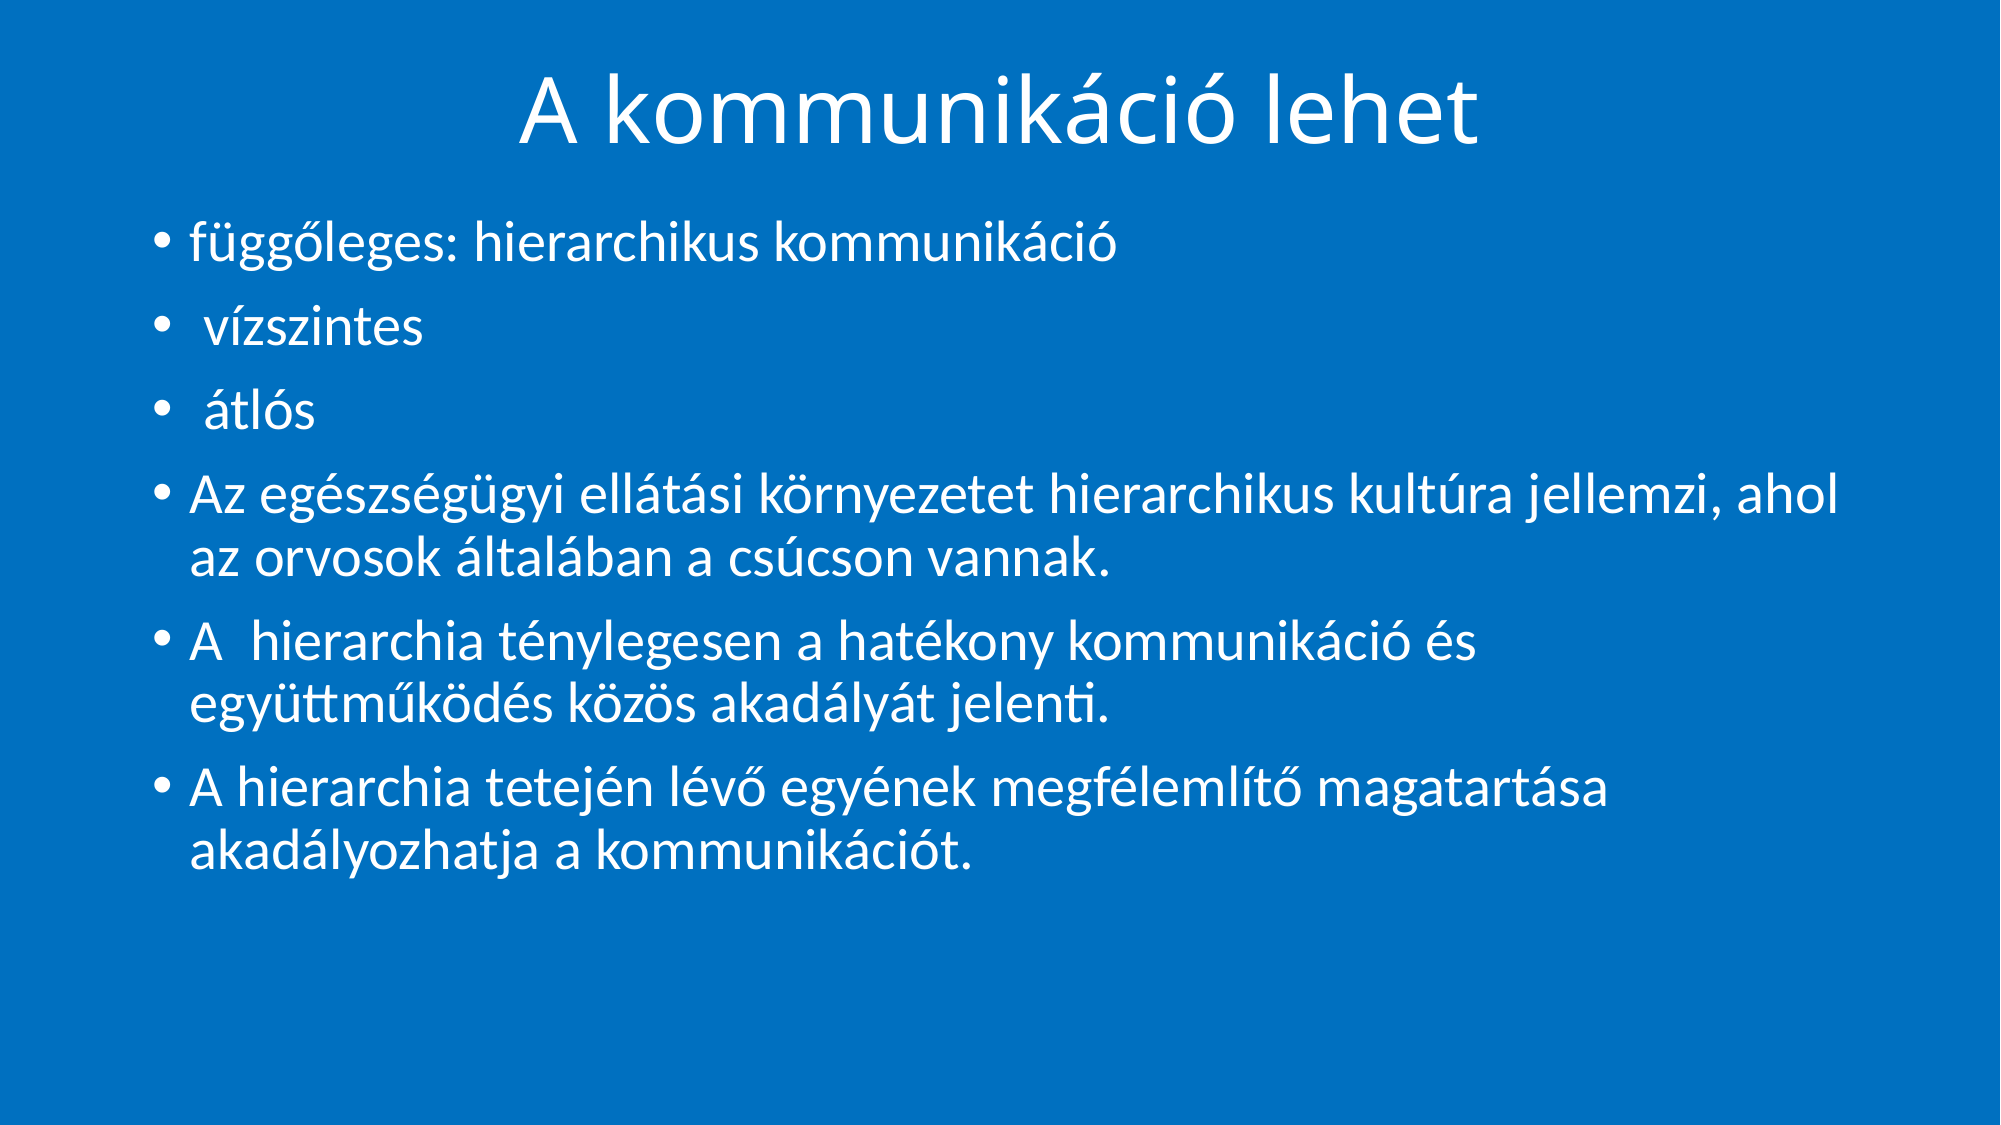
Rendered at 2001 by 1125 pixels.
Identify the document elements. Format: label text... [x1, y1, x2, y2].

list függőleges: hierarchikus kommunikáció vízszintes átlós Az egészségügyi ellátási környezetet hierarchikus kultúra jellemzi, ahol az orvosok általában a csúcson vannak. A hierarchia ténylegesen a hatékony kommunikáció és együttműködés közös akadályát jelenti. A hierarchia tetején lévő egyének megfélemlítő magatartása akadályozhatja a kommunikációt. [137, 204, 1863, 1066]
title A kommunikáció lehet [137, 59, 1863, 204]
